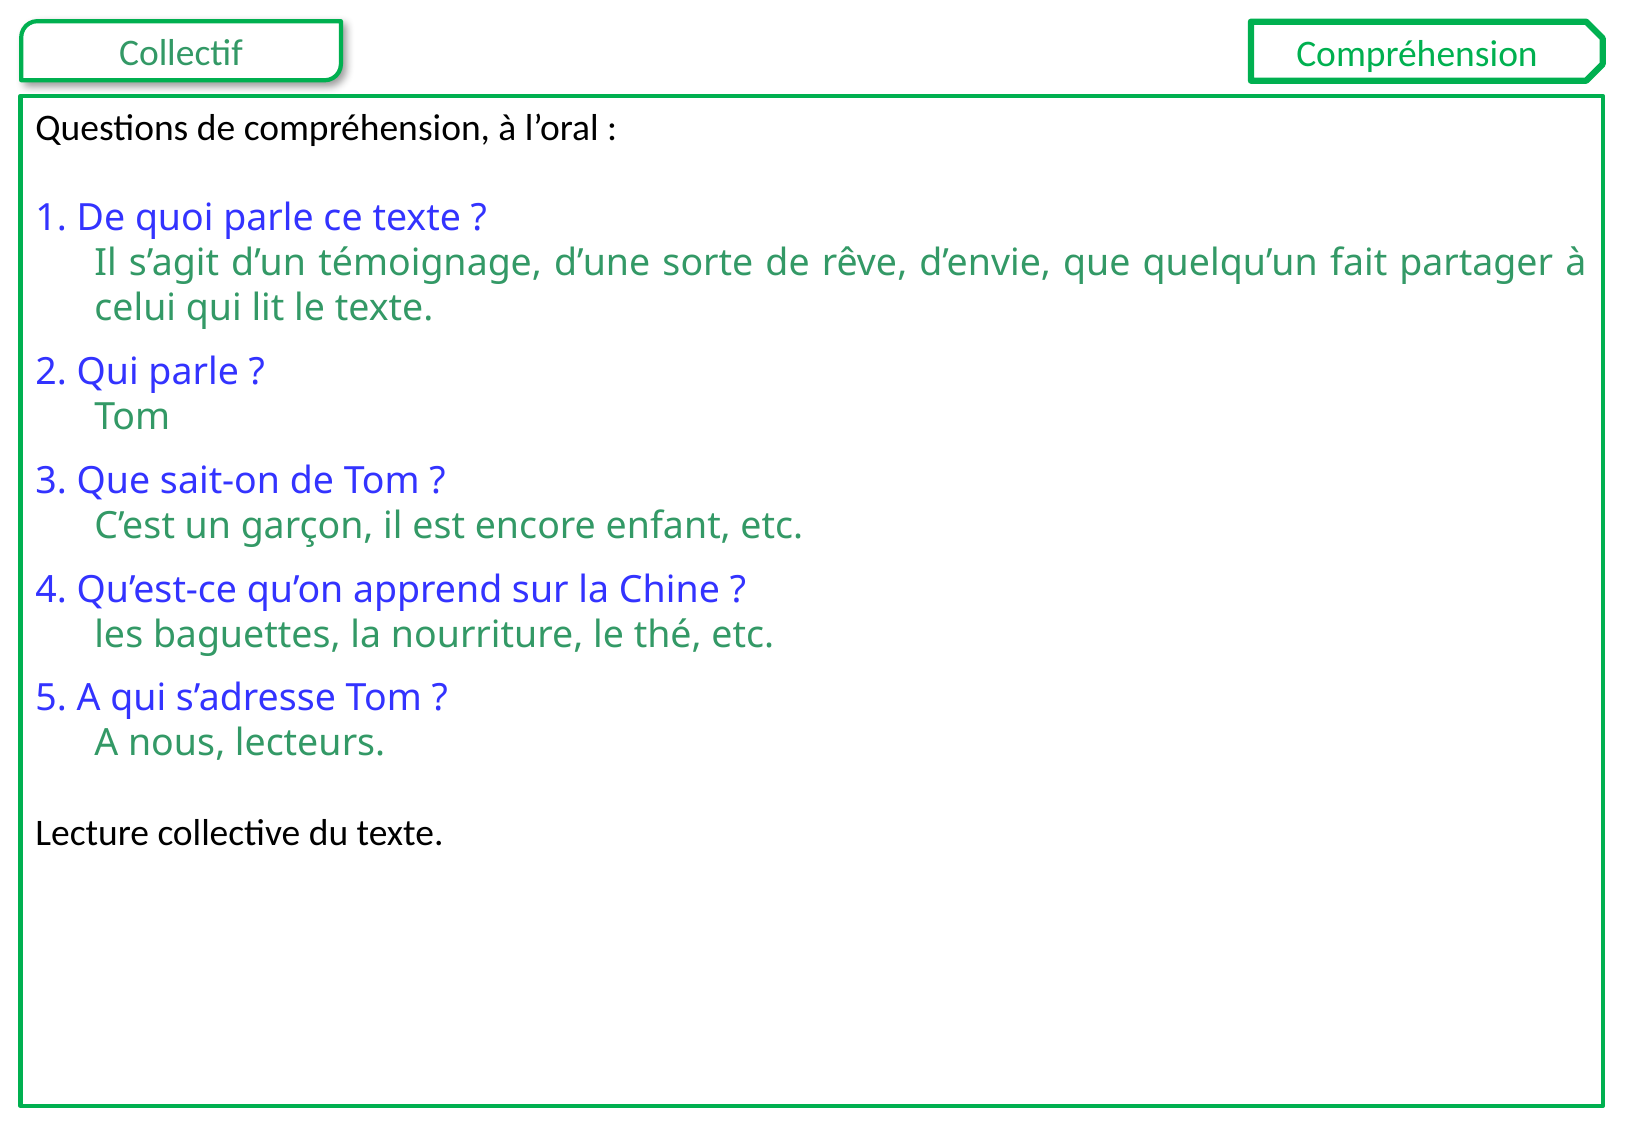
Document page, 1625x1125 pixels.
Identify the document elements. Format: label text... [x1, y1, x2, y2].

list Compréhension [1250, 21, 1584, 81]
list Questions de compréhension, à l’oral : 1. De quoi parle ce texte ? Il s’agit d’un témoignage, d’une sorte de rêve, d’envie, que quelqu’un fait partager à celui qui lit le texte. 2. Qui parle ? Tom 3. Que sait-on de Tom ? C’est un garçon, il est encore enfant, etc. 4. Qu’est-ce qu’on apprend sur la Chine ? les baguettes, la nourriture, le thé, etc. 5. A qui s’adresse Tom ? A nous, lecteurs. Lecture collective du texte. [18, 94, 1605, 1108]
